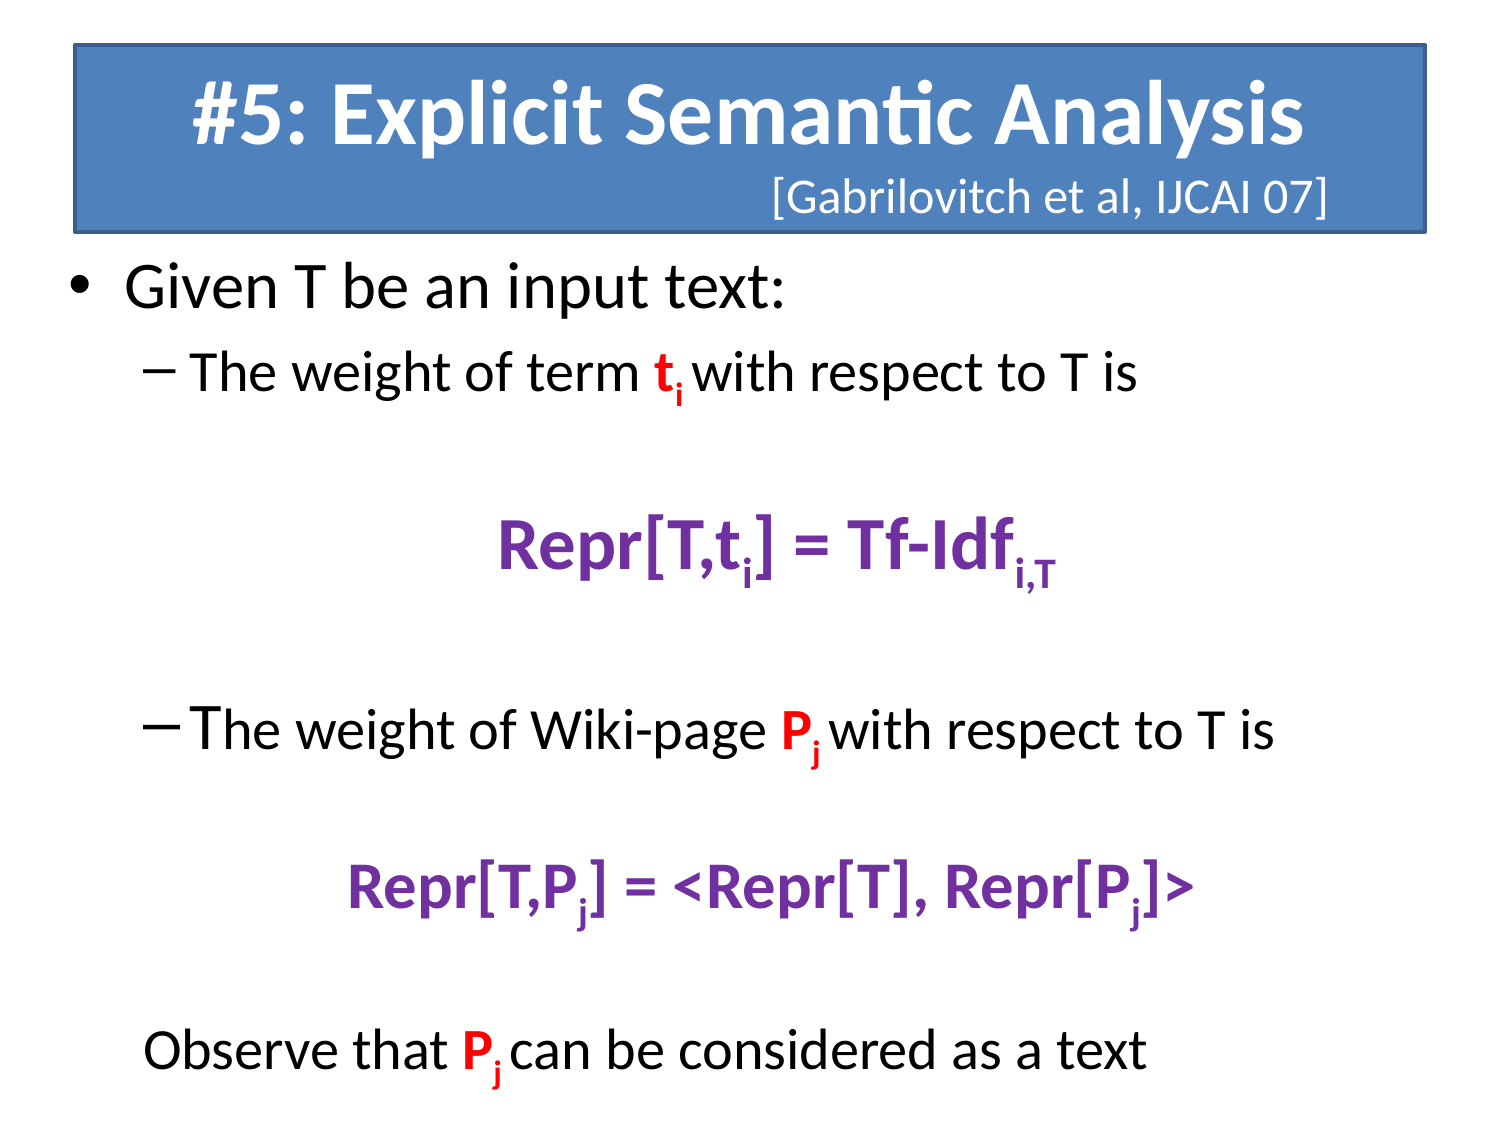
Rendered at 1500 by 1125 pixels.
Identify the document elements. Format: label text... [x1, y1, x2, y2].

text_box #5: Explicit Semantic Analysis [Gabrilovitch et al, IJCAI 07] [74, 45, 1425, 232]
list Given T be an input text: The weight of term ti with respect to T is Repr[T,ti] = Tf-Idfi,T The weight of Wiki-page Pj with respect to T is Repr[T,Pj] = <Repr[T], Repr[Pj]> Observe that Pj can be considered as a text [53, 243, 1425, 1106]
